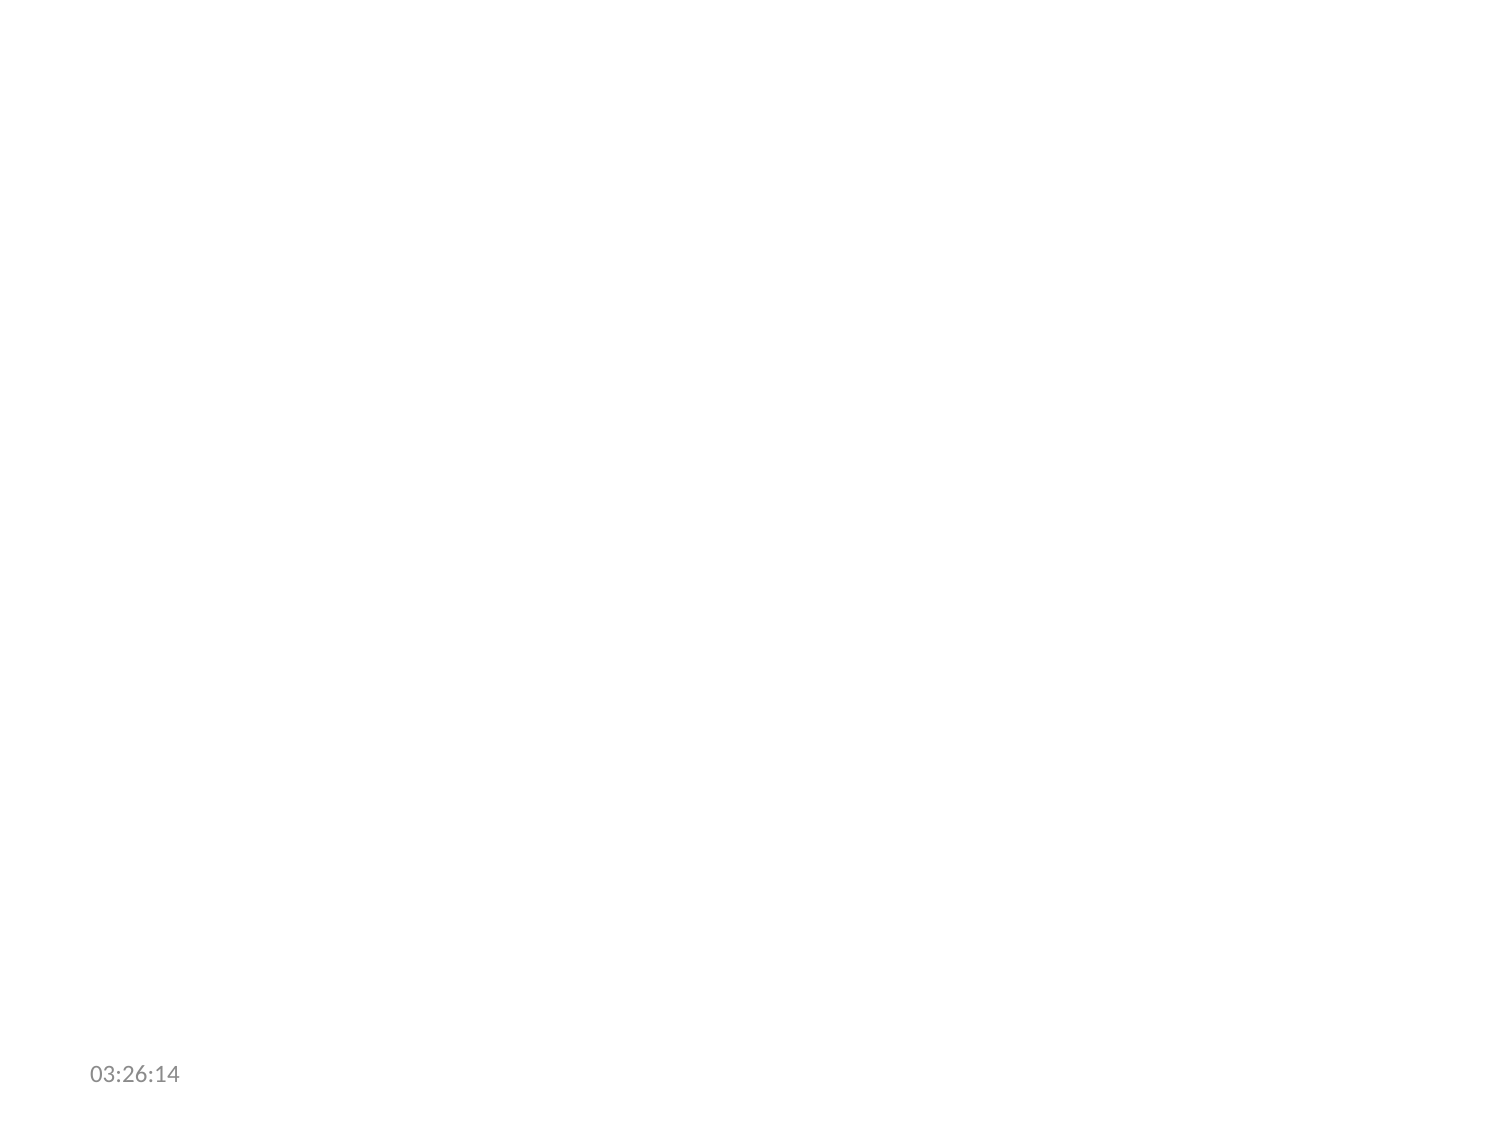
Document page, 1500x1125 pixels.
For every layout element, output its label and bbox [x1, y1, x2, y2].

slide_number [75, 1042, 425, 1103]
